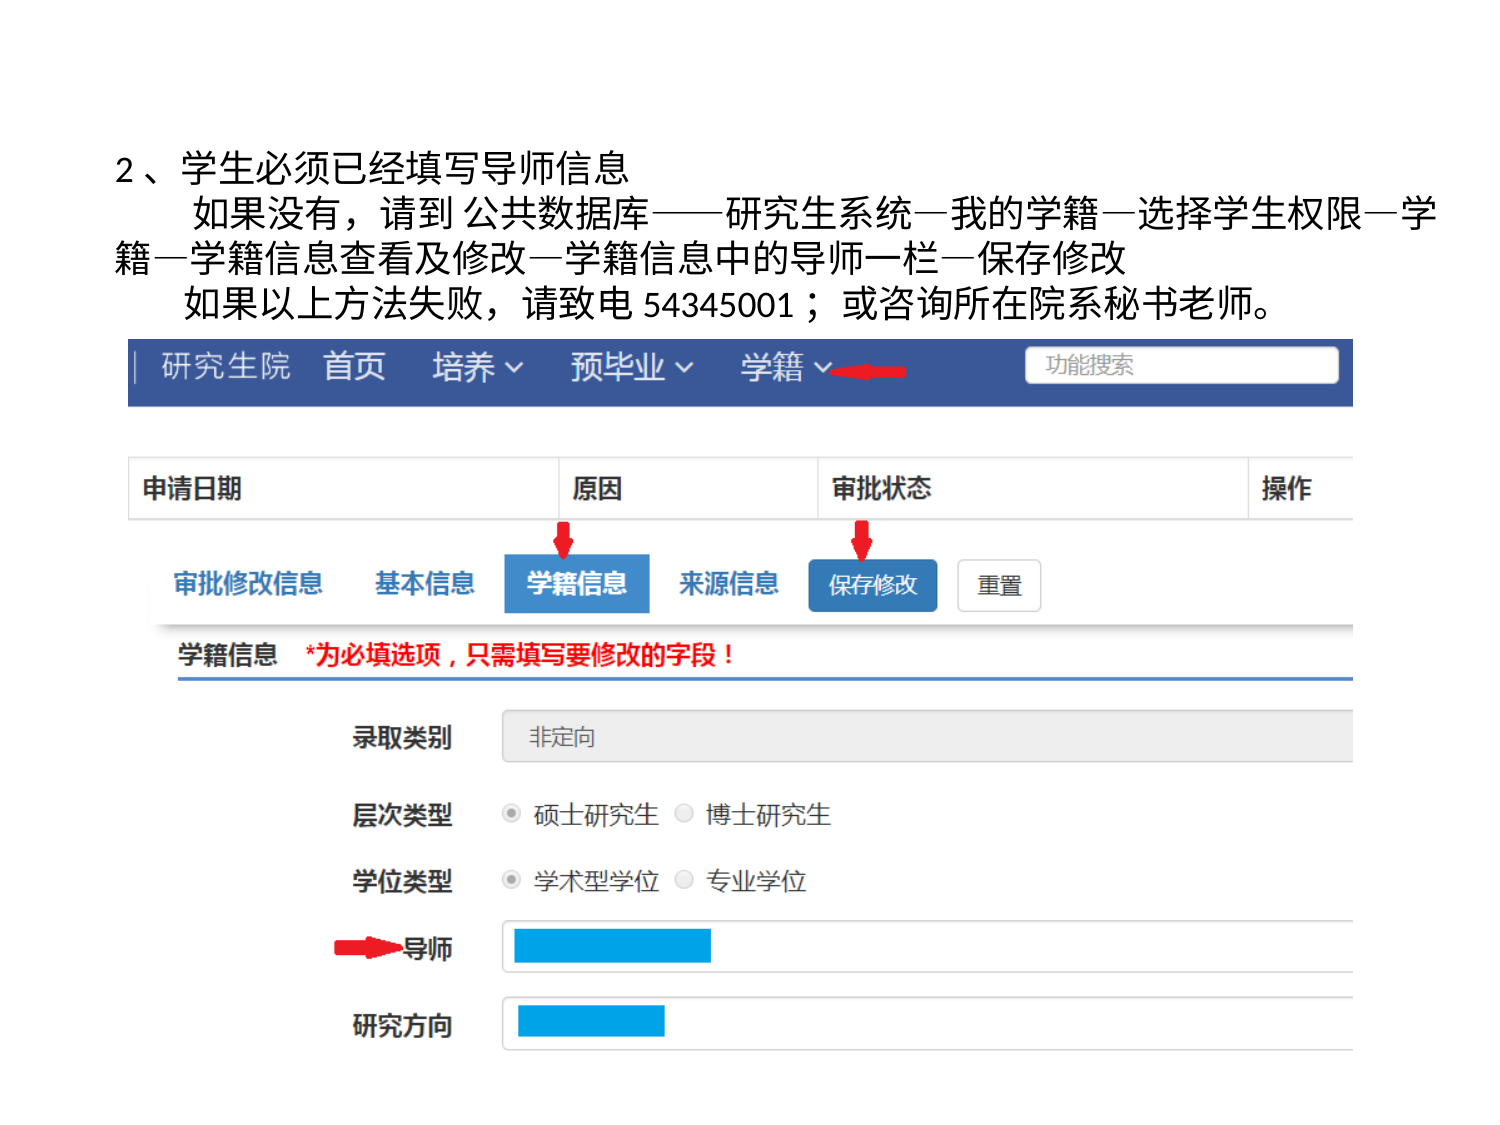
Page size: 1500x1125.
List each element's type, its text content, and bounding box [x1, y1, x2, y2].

picture [128, 339, 1354, 1063]
text_box 2、学生必须已经填写导师信息 如果没有，请到 公共数据库——研究生系统—我的学籍—选择学生权限—学籍—学籍信息查看及修改—学籍信息中的导师一栏—保存修改 如果以上方法失败，请致电54345001；或咨询所在院系秘书老师。 [100, 137, 1459, 377]
